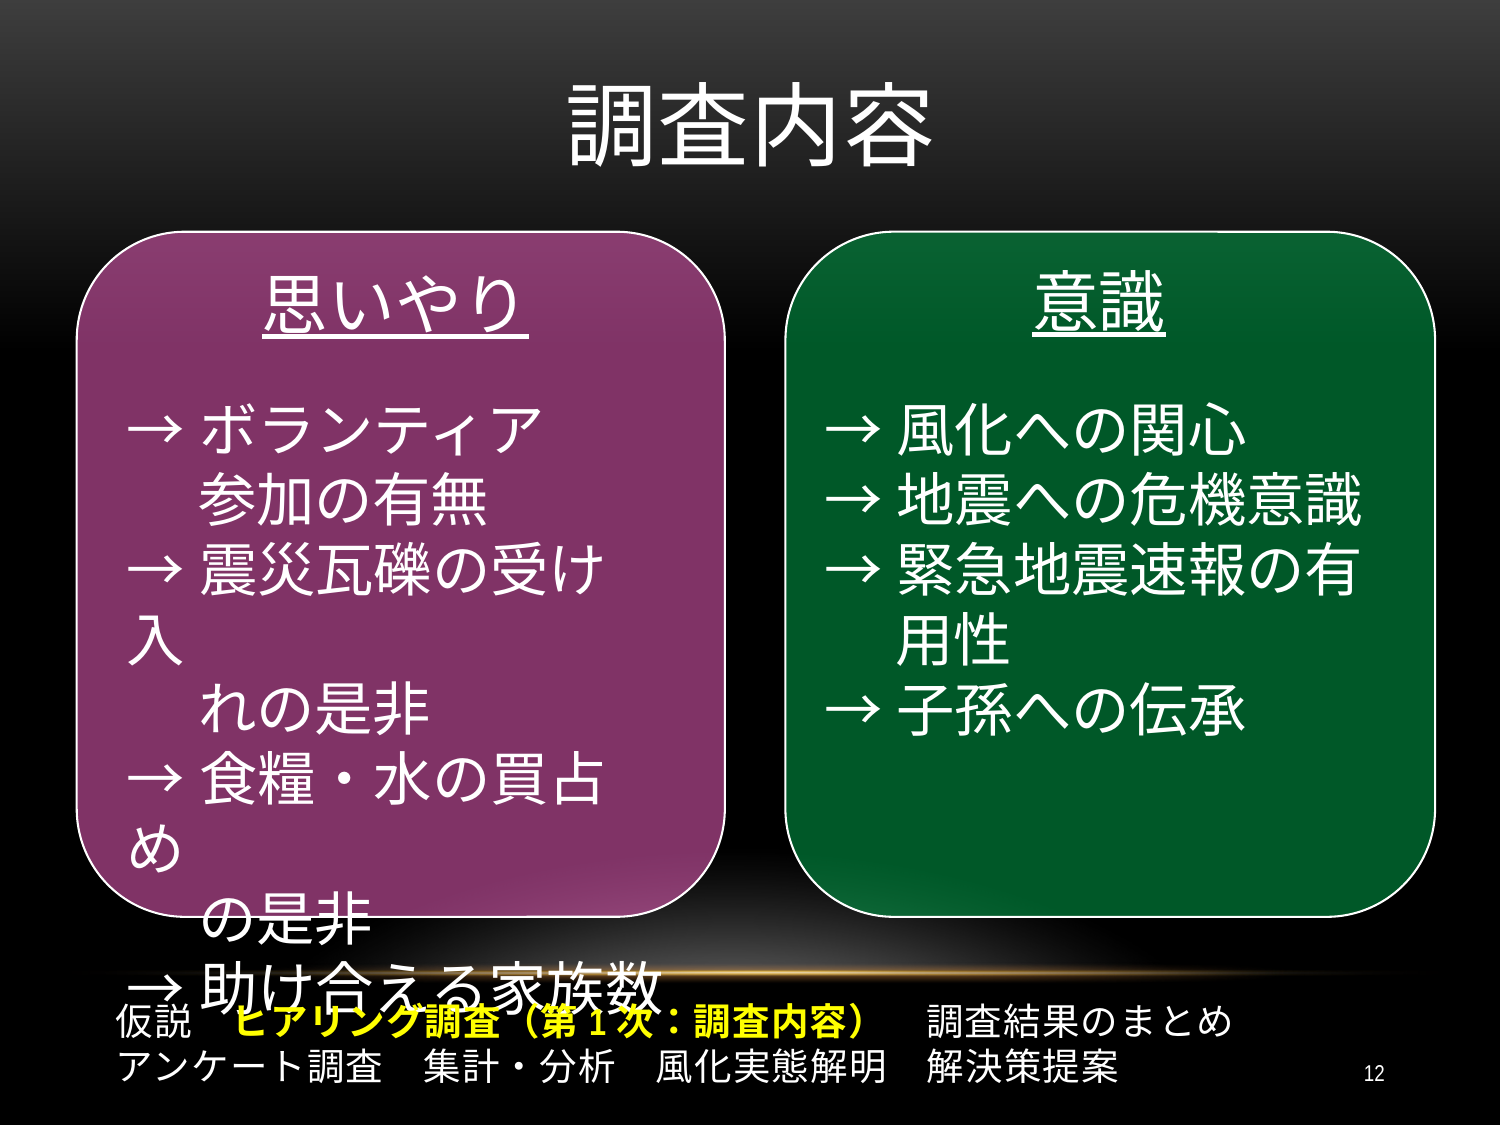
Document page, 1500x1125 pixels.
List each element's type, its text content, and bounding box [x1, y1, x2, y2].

text_box 思いやり [247, 255, 555, 350]
text_box 意識 [1017, 252, 1204, 348]
text_box [75, 230, 726, 898]
title 調査内容 [100, 78, 1401, 186]
footer 仮説 ヒアリング調査（第1次：調査内容） 調査結果のまとめ アンケート調査 集計・分析 風化実態解明 解決策提案 [100, 975, 1459, 1111]
text_box →ボランティア 参加の有無 →震災瓦礫の受け入 れの是非 →食糧・水の買占め の是非 →助け合える家族数 [112, 385, 680, 975]
picture [0, 0, 1500, 1125]
text_box →風化への関心 →地震への危機意識 →緊急地震速報の有 用性 →子孫への伝承 [809, 385, 1413, 750]
text_box [784, 230, 1436, 918]
